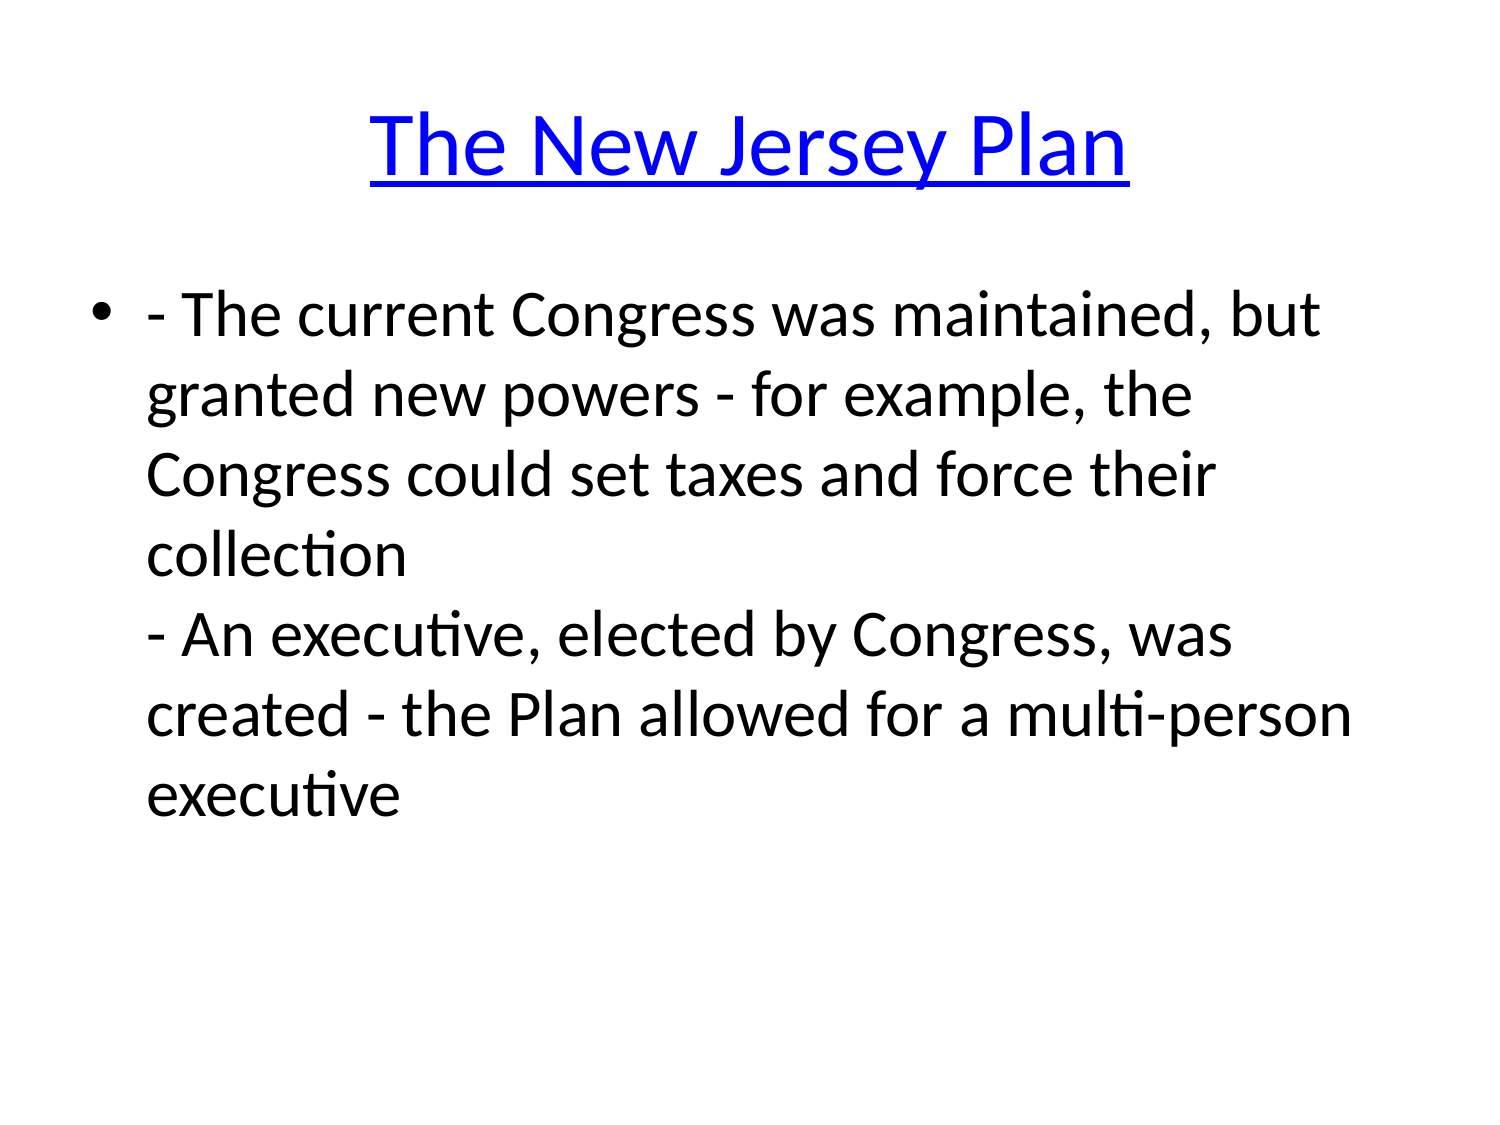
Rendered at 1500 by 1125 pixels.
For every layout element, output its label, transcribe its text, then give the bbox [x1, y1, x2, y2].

title The New Jersey Plan [75, 45, 1425, 233]
list - The current Congress was maintained, but granted new powers - for example, the Congress could set taxes and force their collection - An executive, elected by Congress, was created - the Plan allowed for a multi-person executive [75, 262, 1425, 1005]
